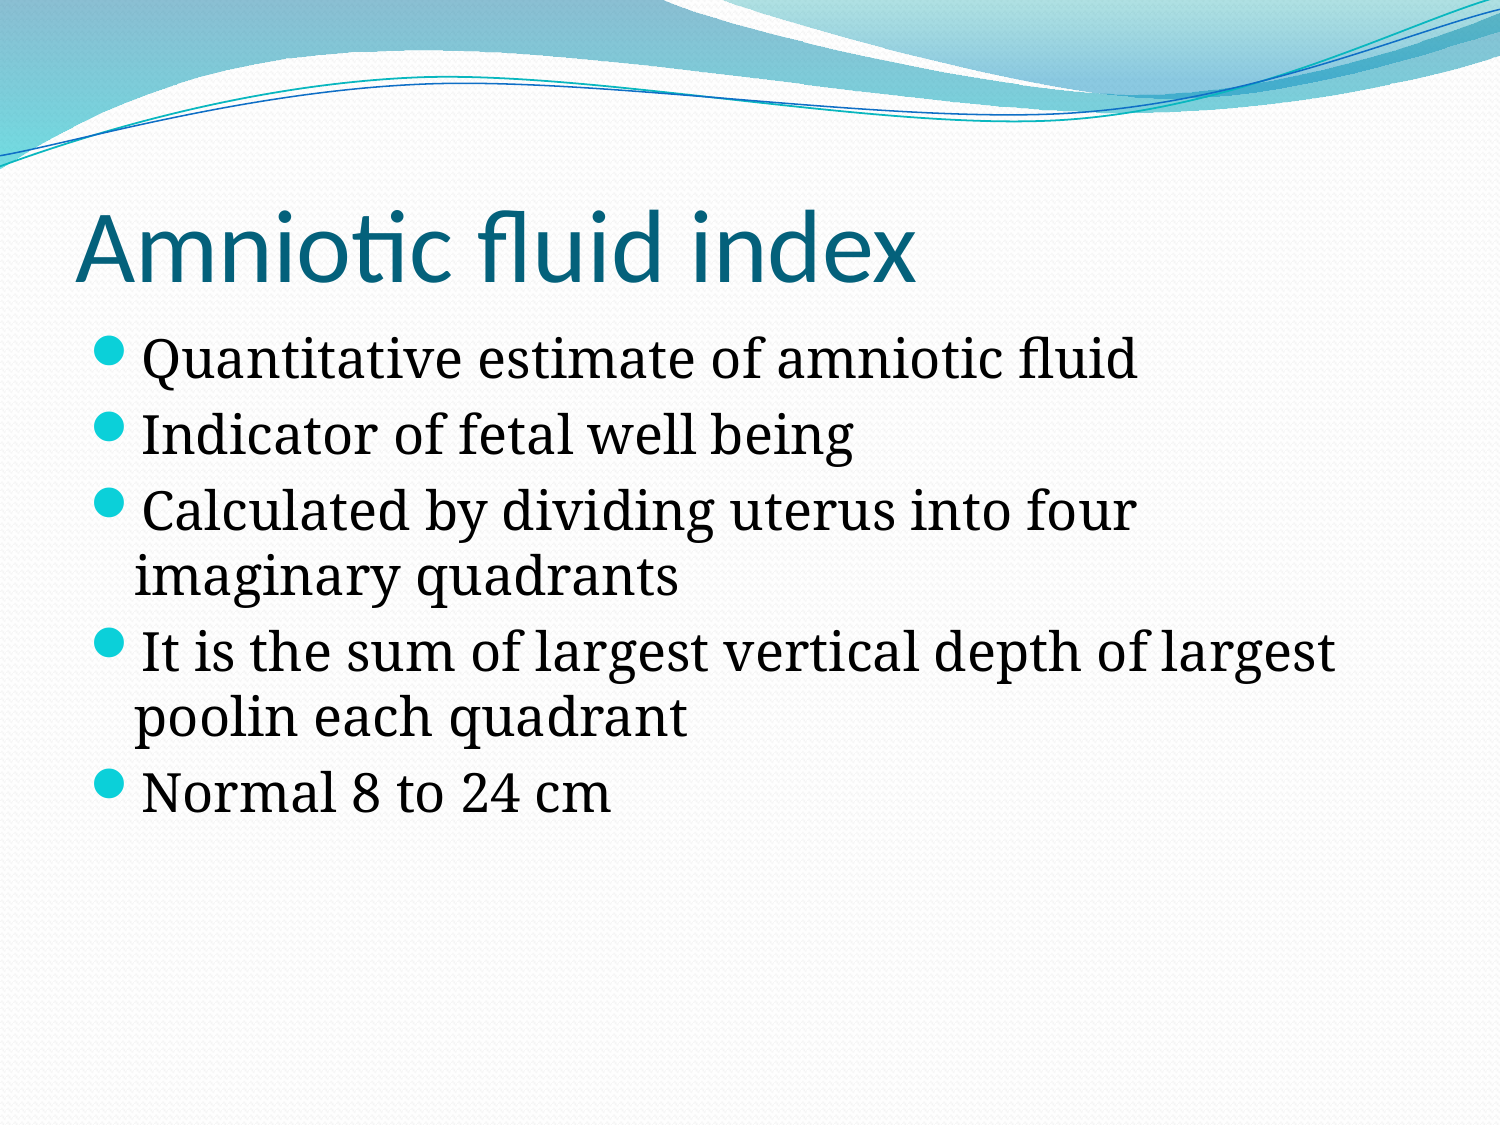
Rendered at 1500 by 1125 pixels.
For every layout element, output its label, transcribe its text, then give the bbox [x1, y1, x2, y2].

list Quantitative estimate of amniotic fluid Indicator of fetal well being Calculated by dividing uterus into four imaginary quadrants It is the sum of largest vertical depth of largest poolin each quadrant Normal 8 to 24 cm [75, 317, 1425, 1038]
title Amniotic fluid index [75, 115, 1425, 303]
